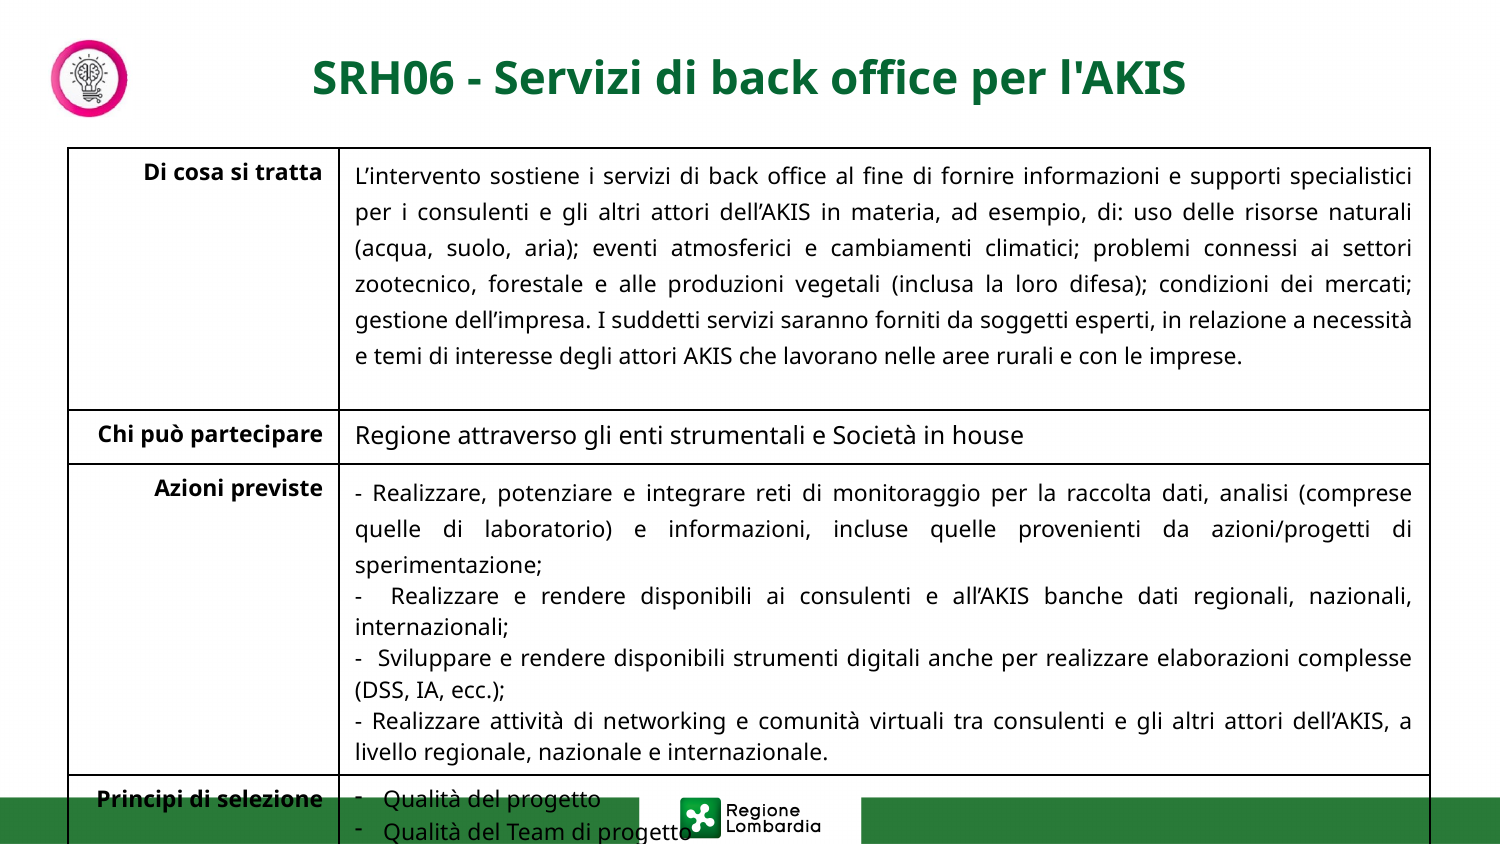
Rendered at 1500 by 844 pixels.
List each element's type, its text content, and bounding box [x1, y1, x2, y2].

text_box SRH06 - Servizi di back office per l'AKIS [112, 22, 1388, 131]
table_cell Chi può partecipare [69, 411, 338, 463]
table_header L’intervento sostiene i servizi di back office al fine di fornire informazioni e supporti specialistici per i consulenti e gli altri attori dell’AKIS in materia, ad esempio, di: uso delle risorse naturali (acqua, suolo, aria); eventi atmosferici e cambiamenti climatici; problemi connessi ai settori zootecnico, forestale e alle produzioni vegetali (inclusa la loro difesa); condizioni dei mercati; gestione dell’impresa. I suddetti servizi saranno forniti da soggetti esperti, in relazione a necessità e temi di interesse degli attori AKIS che lavorano nelle aree rurali e con le imprese. [340, 149, 1429, 409]
table_cell Regione attraverso gli enti strumentali e Società in house [340, 411, 1429, 463]
table_cell - Realizzare, potenziare e integrare reti di monitoraggio per la raccolta dati, analisi (comprese quelle di laboratorio) e informazioni, incluse quelle provenienti da azioni/progetti di sperimentazione; - Realizzare e rendere disponibili ai consulenti e all’AKIS banche dati regionali, nazionali, internazionali; - Sviluppare e rendere disponibili strumenti digitali anche per realizzare elaborazioni complesse (DSS, IA, ecc.); - Realizzare attività di networking e comunità virtuali tra consulenti e gli altri attori dell’AKIS, a livello regionale, nazionale e internazionale. [340, 465, 1429, 774]
picture [0, 0, 1500, 844]
table_header Di cosa si tratta [69, 149, 338, 409]
table_cell Qualità del progetto Qualità del Team di progetto Coerenza delle tematiche affrontate con gli obiettivi generali e specifici della PAC Premialità per specifiche tematiche e/o obiettivi e/o ricaduta territoriale e/o tipologia di attività [340, 776, 1429, 844]
table_cell Principi di selezione [69, 776, 338, 844]
table_cell Azioni previste [69, 465, 338, 774]
